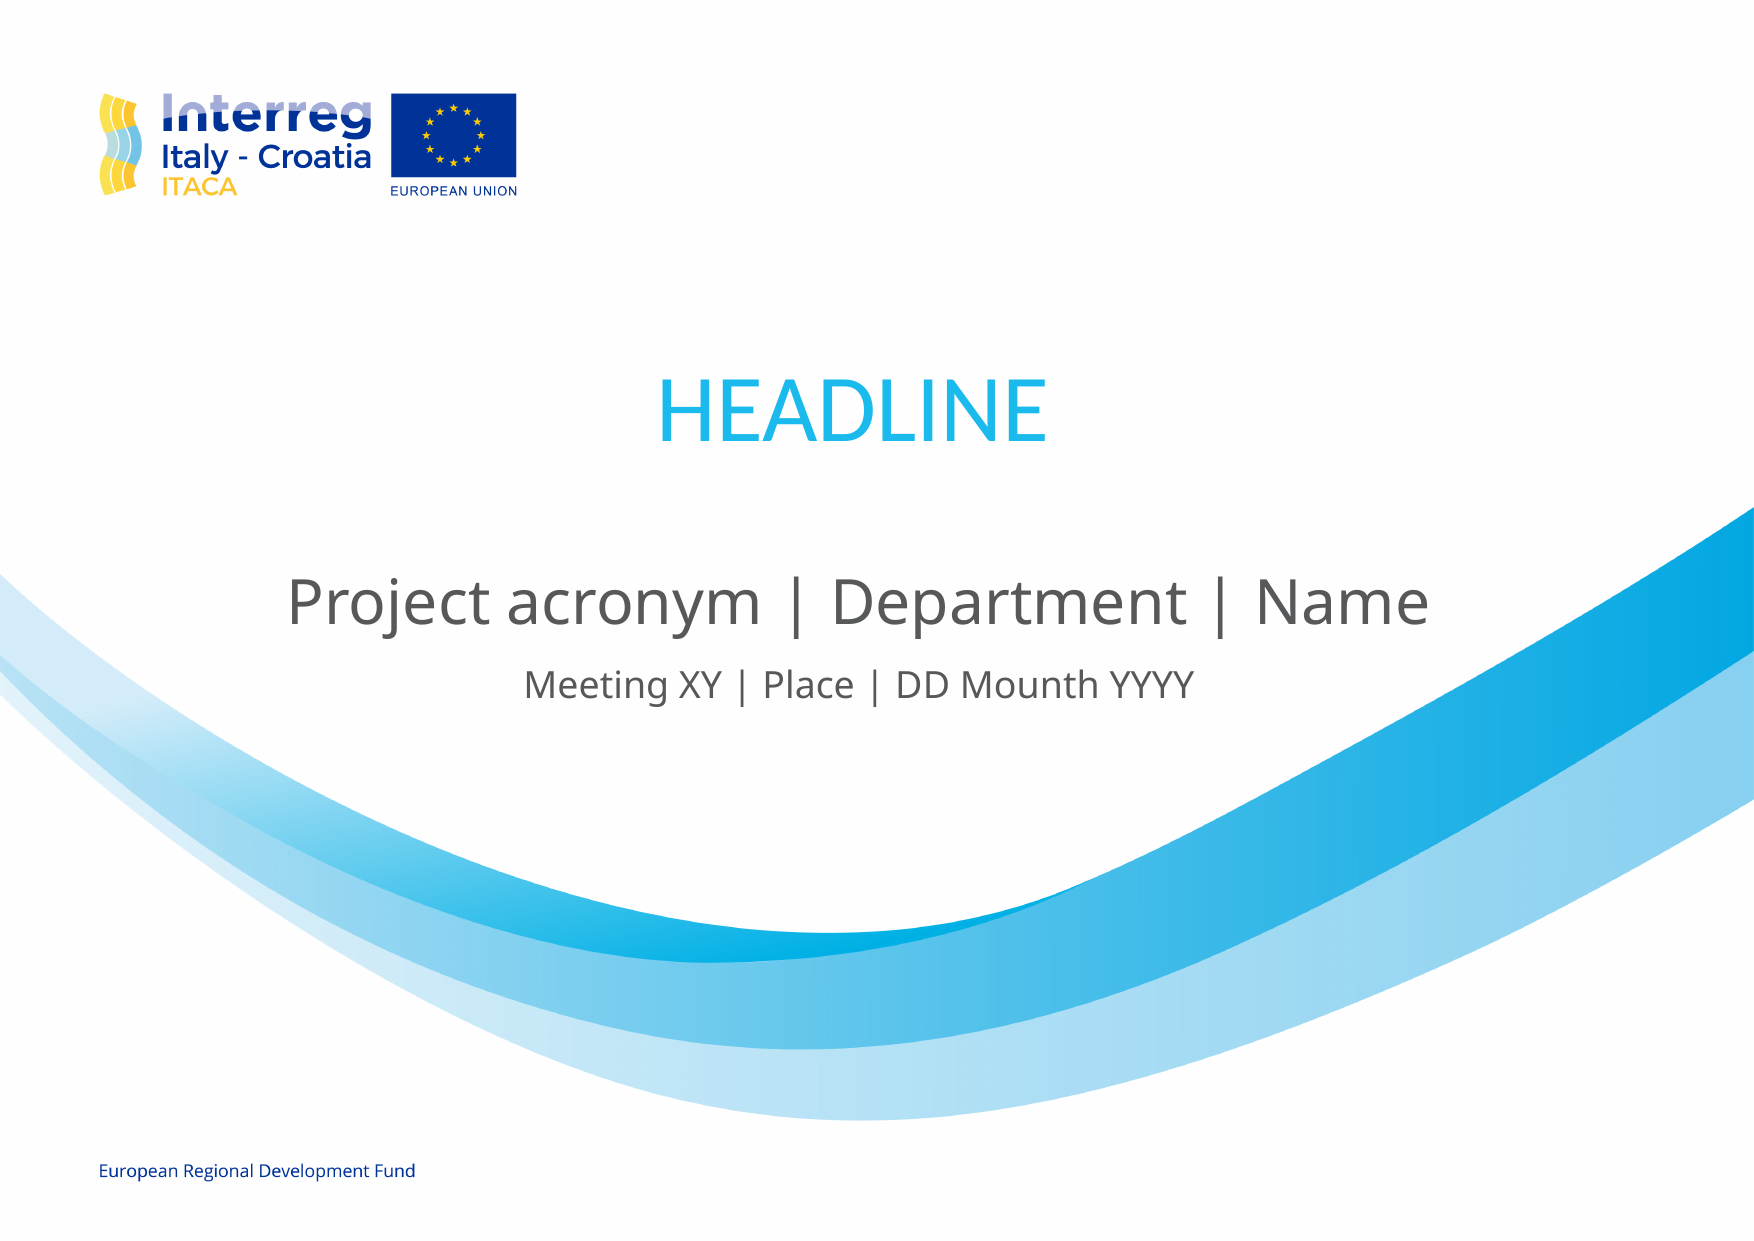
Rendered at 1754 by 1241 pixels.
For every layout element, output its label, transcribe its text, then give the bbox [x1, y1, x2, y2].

text_box HEADLINE [427, 337, 1279, 470]
text_box Project acronym | Department | Name [156, 553, 1563, 646]
picture [0, 0, 1754, 1241]
text_box Meeting XY | Place | DD Mounth YYYY [156, 652, 1563, 716]
